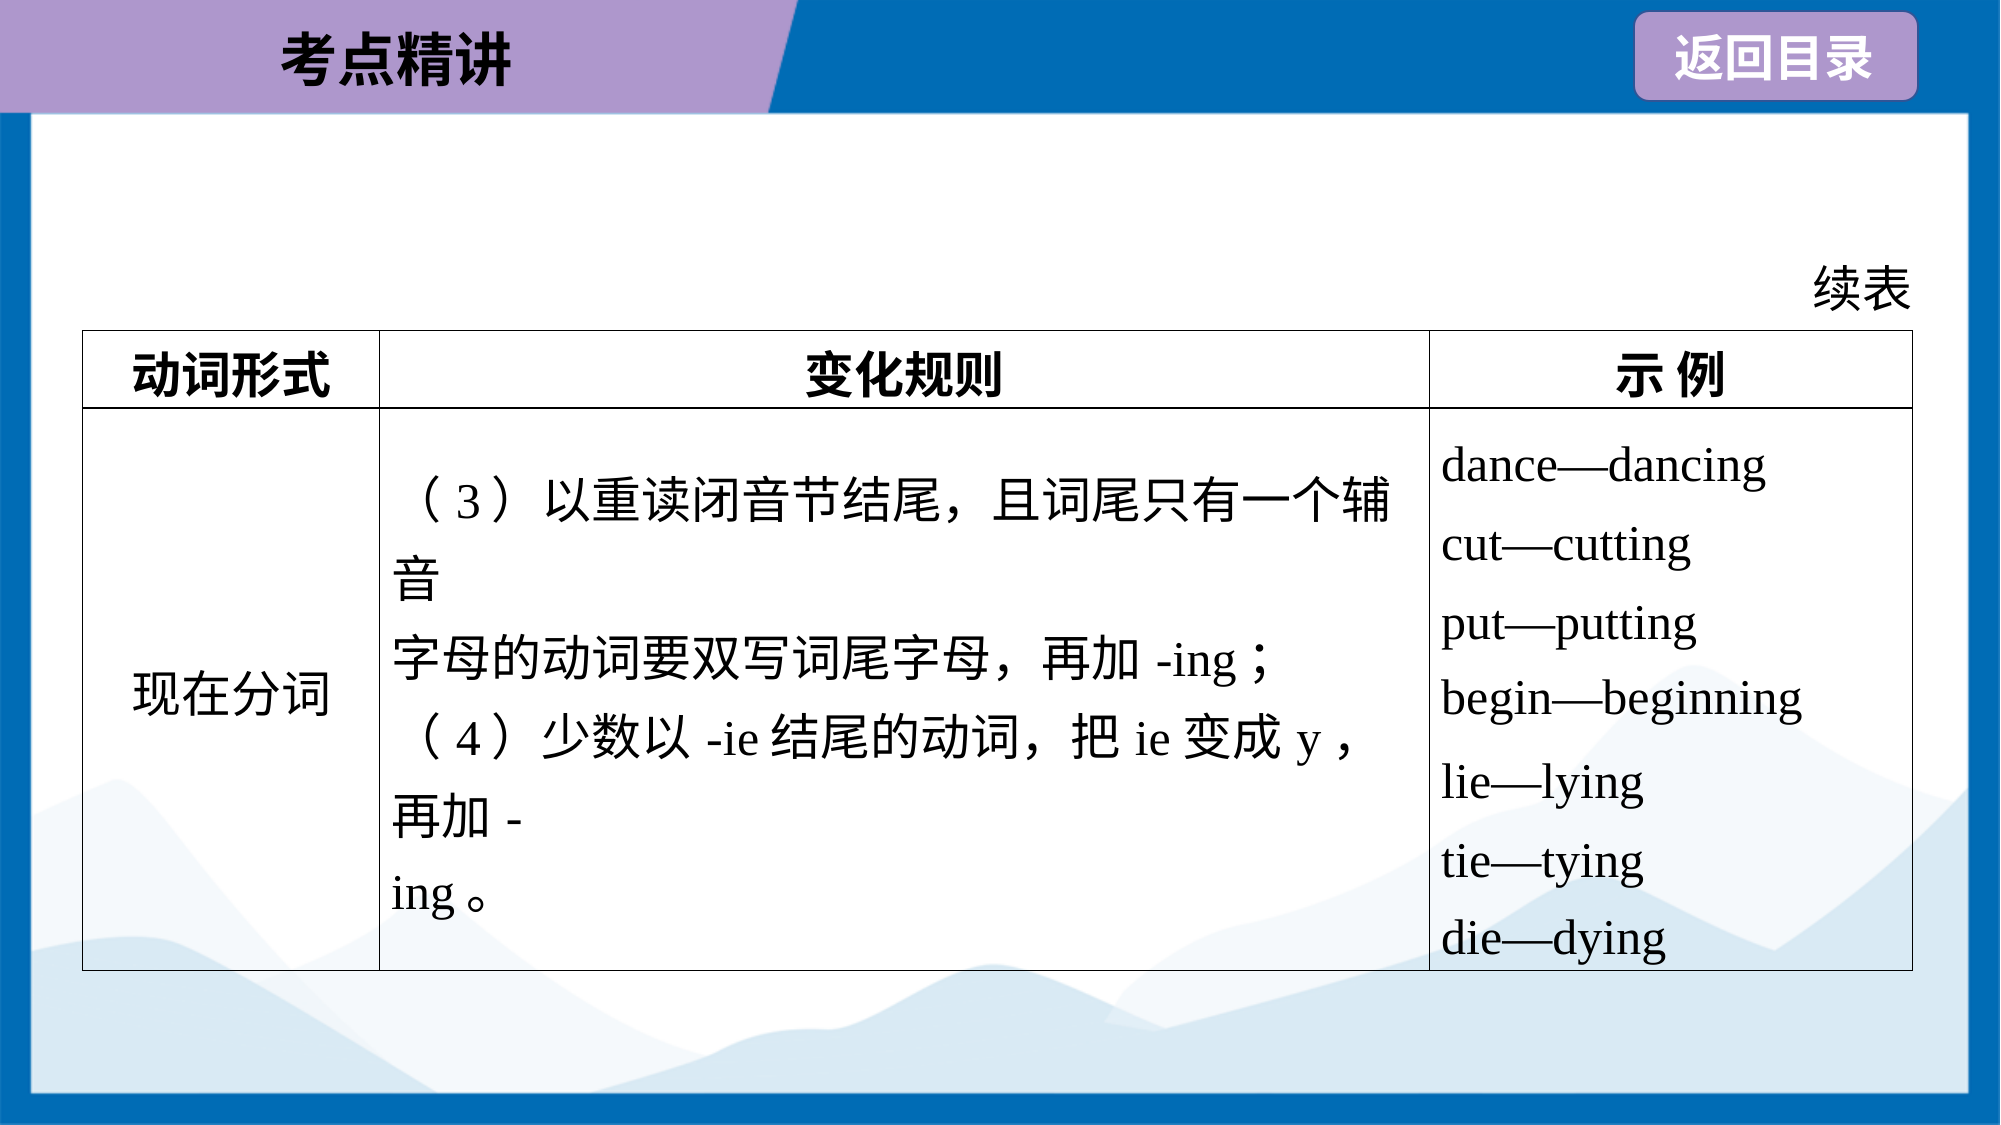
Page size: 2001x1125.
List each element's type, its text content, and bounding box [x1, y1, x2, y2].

table_header 变化规则 [380, 331, 1429, 407]
table_cell dance—dancing cut—cutting put—putting begin—beginning lie—lying tie—tying die—dying [1430, 409, 1912, 970]
picture [0, 0, 2000, 1125]
table_header 动词形式 [83, 331, 379, 407]
text_box 续表 [1811, 229, 1913, 317]
table_header 示 例 [1430, 331, 1912, 407]
table_cell （3）以重读闭音节结尾，且词尾只有一个辅音 字母的动词要双写词尾字母，再加-ing； （4）少数以-ie结尾的动词，把ie变成y，再加- ing。 [380, 409, 1429, 970]
table_cell 现在分词 [83, 409, 379, 970]
